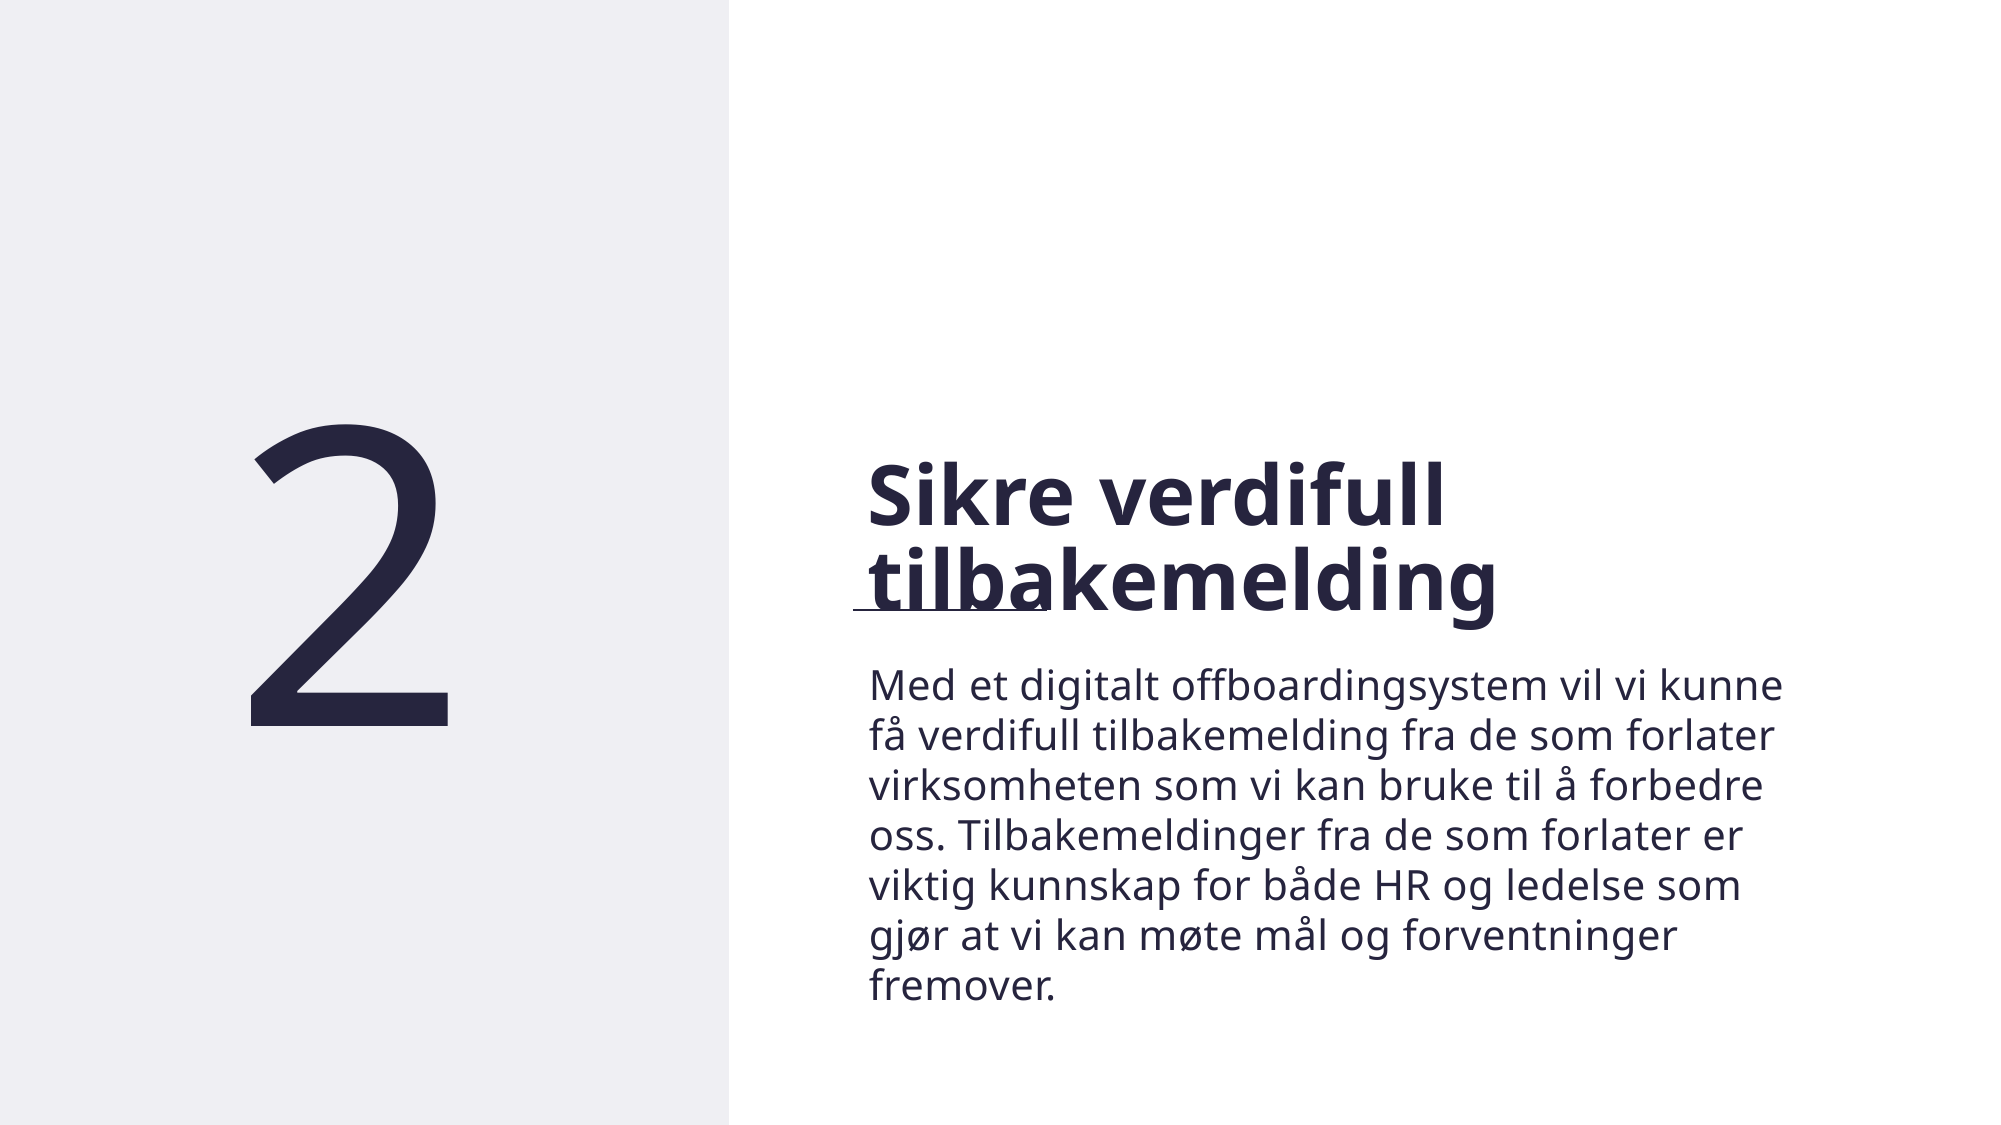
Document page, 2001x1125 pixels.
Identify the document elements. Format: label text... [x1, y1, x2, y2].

text_box 2 [216, 302, 513, 818]
text_box Med et digitalt offboardingsystem vil vi kunne få verdifull tilbakemelding fra de som forlater virksomheten som vi kan bruke til å forbedre oss. Tilbakemeldinger fra de som forlater er viktig kunnskap for både HR og ledelse som gjør at vi kan møte mål og forventninger fremover. [854, 651, 1847, 980]
text_box [0, 0, 730, 1125]
text_box Sikre verdifull tilbakemelding [852, 449, 1959, 611]
